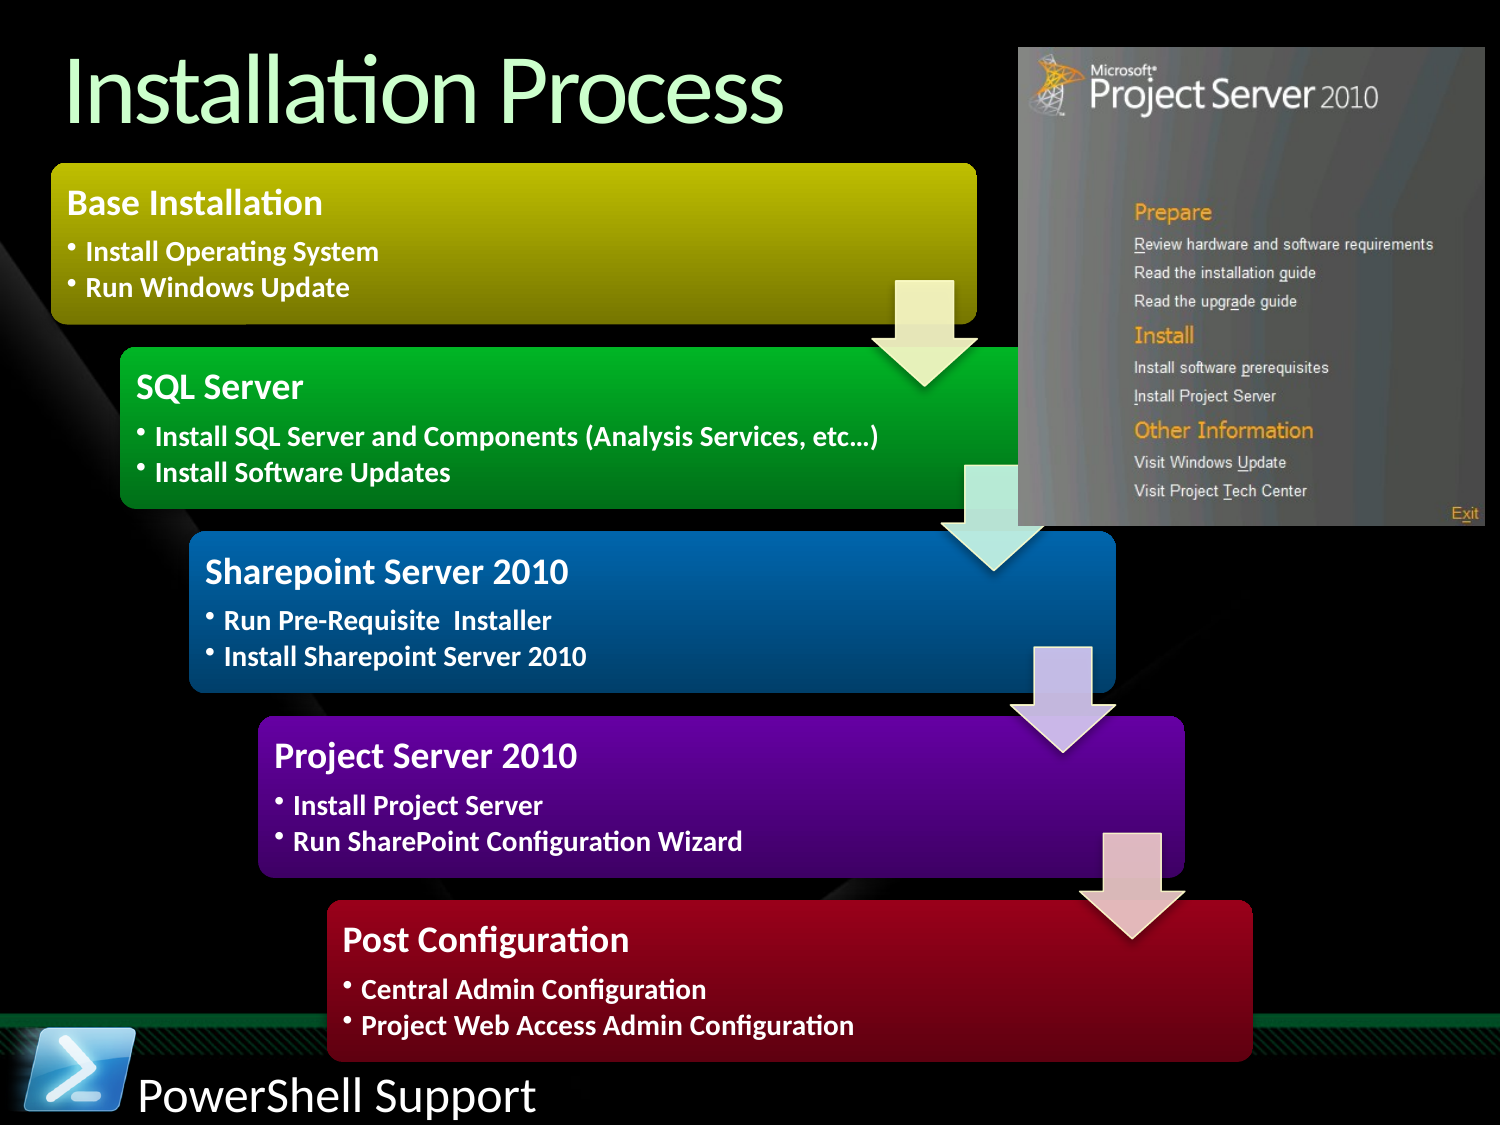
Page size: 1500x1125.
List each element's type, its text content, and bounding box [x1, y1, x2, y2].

title Installation Process [62, 37, 1438, 147]
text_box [50, 162, 1255, 1063]
text_box PowerShell Support [146, 1074, 588, 1123]
picture [0, 0, 1500, 1125]
